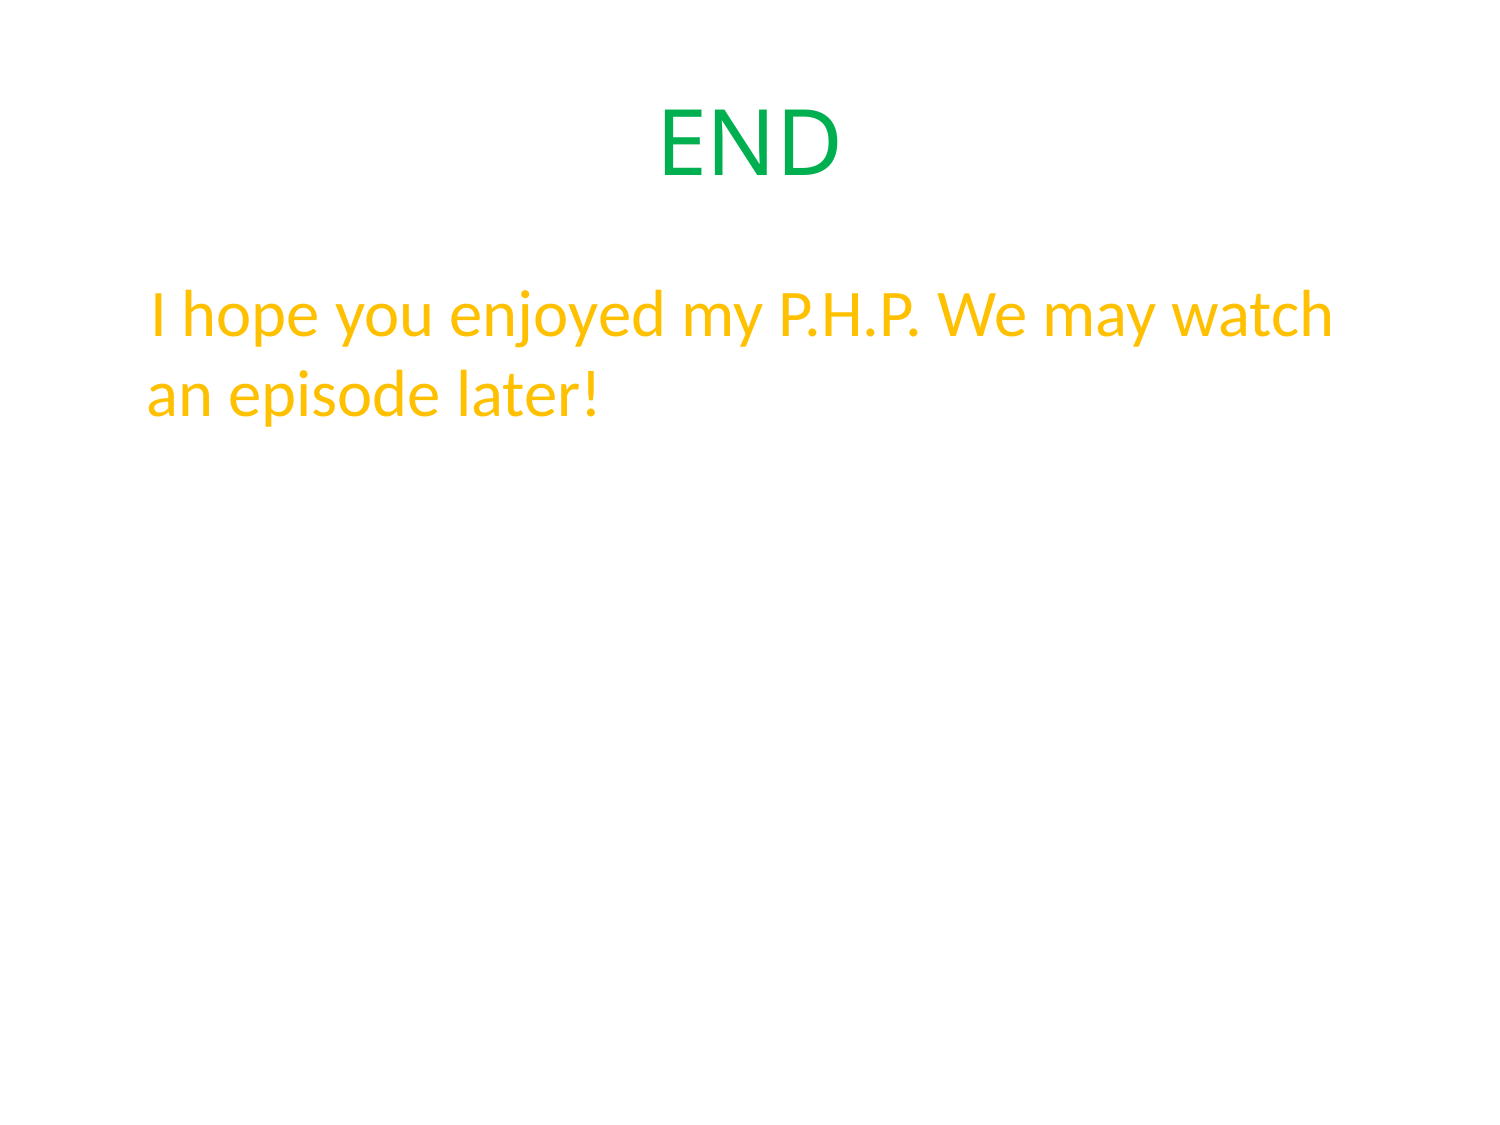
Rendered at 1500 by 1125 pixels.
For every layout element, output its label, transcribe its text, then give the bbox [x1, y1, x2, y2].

title END [75, 45, 1425, 233]
list I hope you enjoyed my P.H.P. We may watch an episode later! [75, 262, 1425, 1005]
